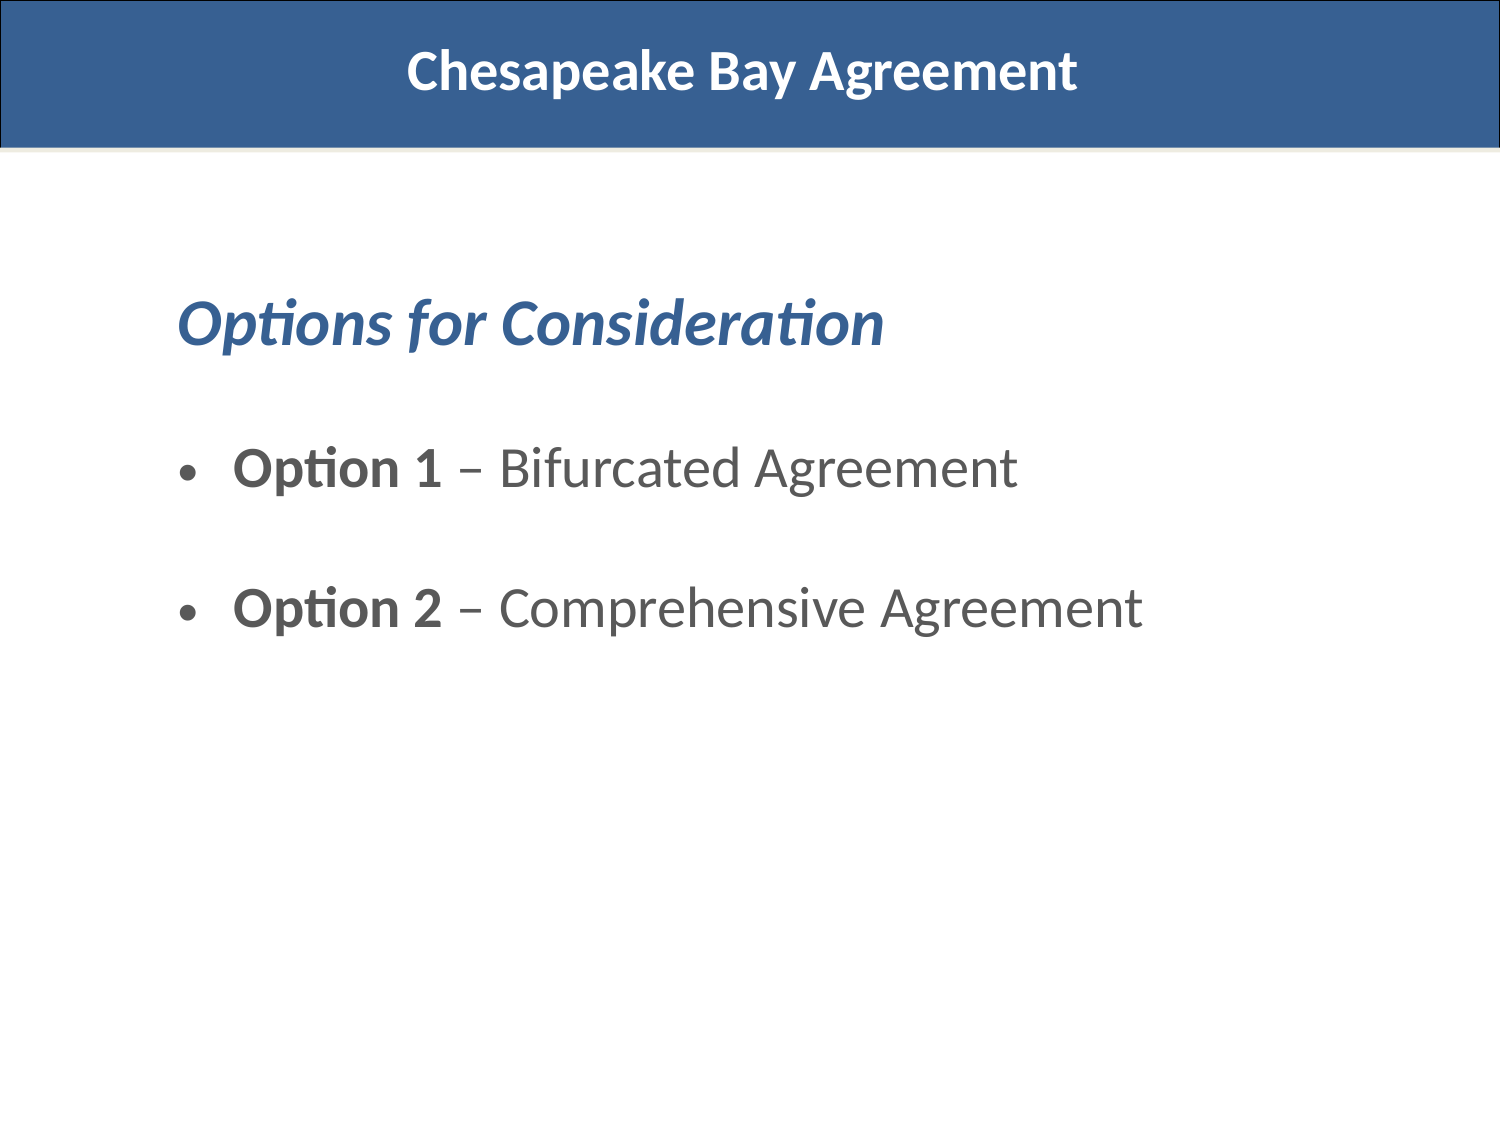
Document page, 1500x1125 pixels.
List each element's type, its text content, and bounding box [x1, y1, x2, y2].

list Options for Consideration Option 1 – Bifurcated Agreement Option 2 – Comprehensive Agreement [162, 287, 1425, 900]
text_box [0, 0, 1500, 151]
